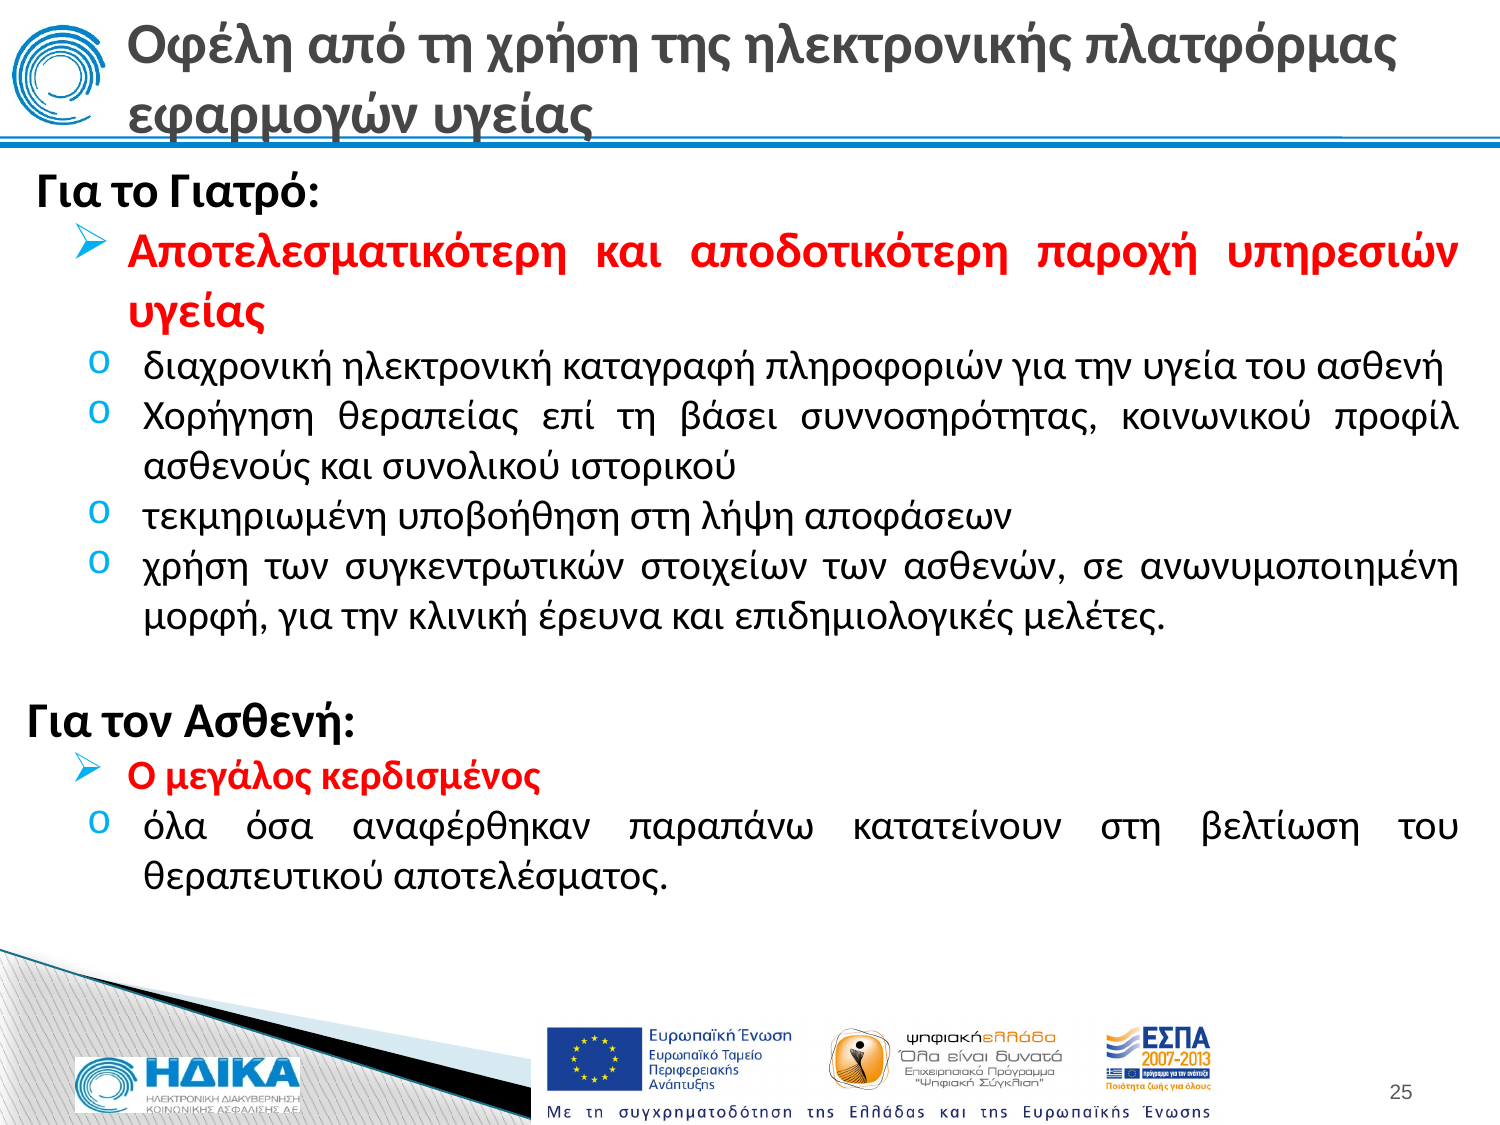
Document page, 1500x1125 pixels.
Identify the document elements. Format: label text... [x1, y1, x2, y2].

picture [75, 1057, 300, 1113]
picture [12, 24, 112, 125]
list Για το Γιατρό: Αποτελεσματικότερη και αποδοτικότερη παροχή υπηρεσιών υγείας διαχρονική ηλεκτρονική καταγραφή πληροφοριών για την υγεία του ασθενή Χορήγηση θεραπείας επί τη βάσει συννοσηρότητας, κοινωνικού προφίλ ασθενούς και συνολικού ιστορικού τεκμηριωμένη υποβοήθηση στη λήψη αποφάσεων χρήση των συγκεντρωτικών στοιχείων των ασθενών, σε ανωνυμοποιημένη μορφή, για την κλινική έρευνα και επιδημιολογικές μελέτες. Για τον Ασθενή: Ο μεγάλος κερδισμένος όλα όσα αναφέρθηκαν παραπάνω κατατείνουν στη βελτίωση του θεραπευτικού αποτελέσματος. [12, 149, 1476, 1001]
title Οφέλη από τη χρήση της ηλεκτρονικής πλατφόρμας εφαρμογών υγείας [112, 12, 1425, 138]
slide_number 25 [1367, 1051, 1428, 1112]
picture [531, 1016, 1225, 1125]
